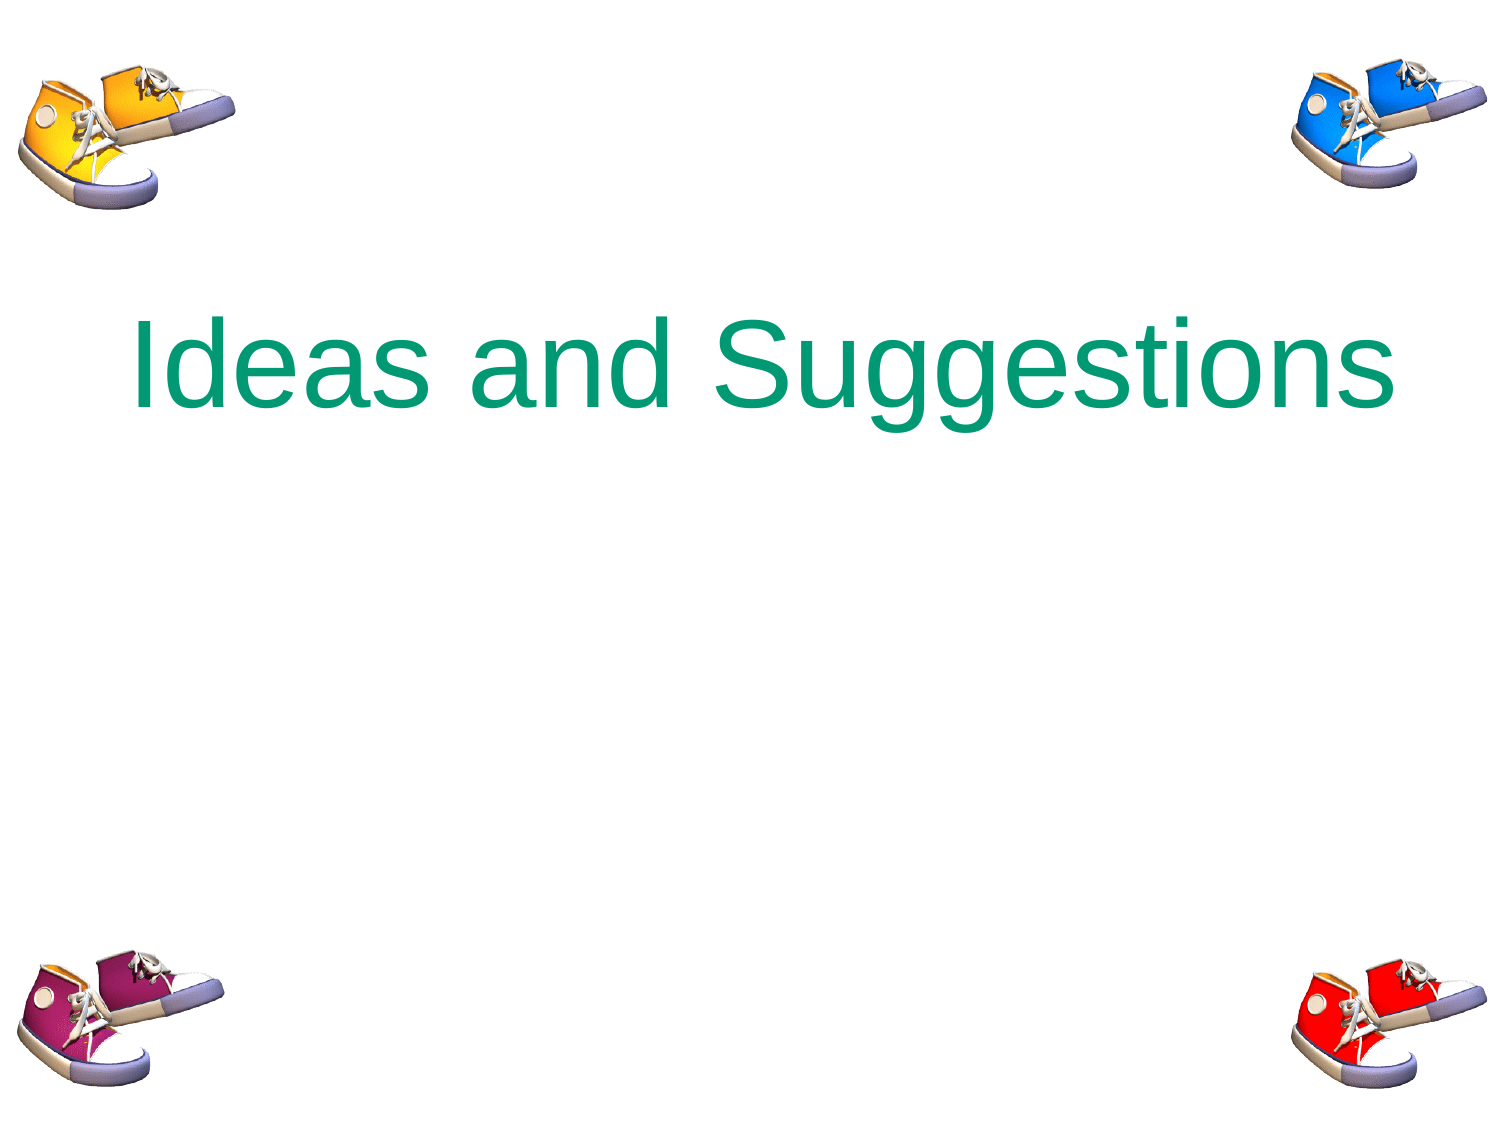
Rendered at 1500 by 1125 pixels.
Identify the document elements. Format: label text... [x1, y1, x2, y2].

picture [1275, 899, 1500, 1125]
picture [0, 0, 250, 250]
list Ideas and Suggestions [112, 274, 1426, 951]
picture [1275, 0, 1500, 225]
picture [0, 887, 238, 1125]
